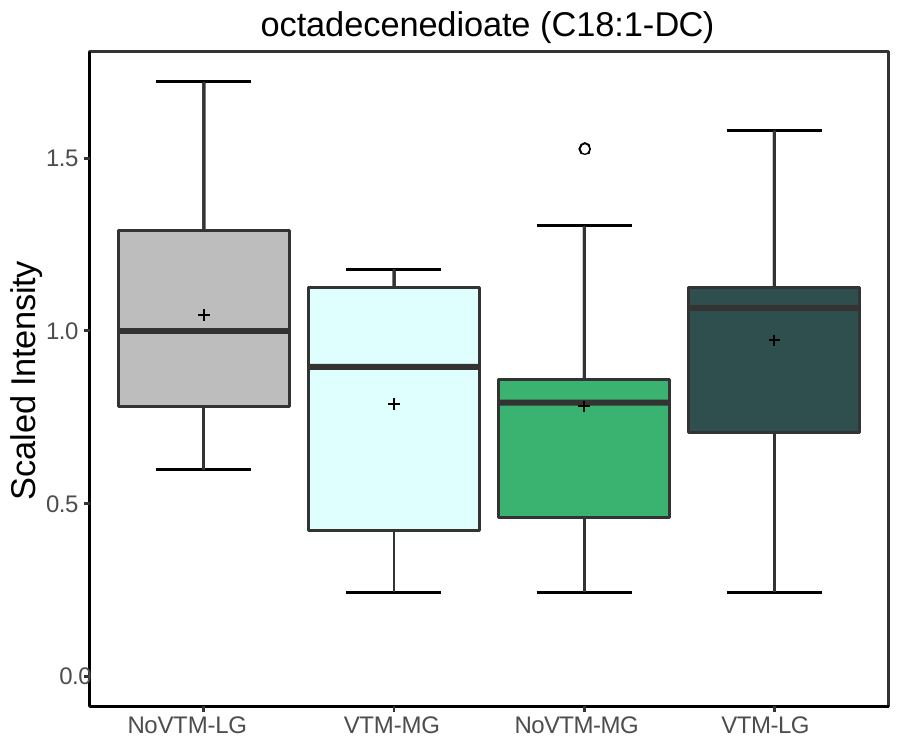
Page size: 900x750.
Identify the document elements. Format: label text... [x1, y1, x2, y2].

text_box 0.5 [44, 485, 78, 517]
text_box 1.5 [44, 140, 78, 172]
text_box NoVTM-MG [512, 720, 643, 738]
text_box Scaled Intensity [1, 256, 45, 503]
text_box VTM-LG [719, 720, 822, 738]
text_box 1.0 [45, 313, 78, 344]
text_box octadecenedioate (C18:1-DC) [258, 0, 720, 44]
footer 0.0 [57, 661, 95, 750]
text_box VTM-MG [341, 720, 463, 738]
slide_number NoVTM-LG [125, 720, 257, 750]
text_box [83, 50, 891, 713]
